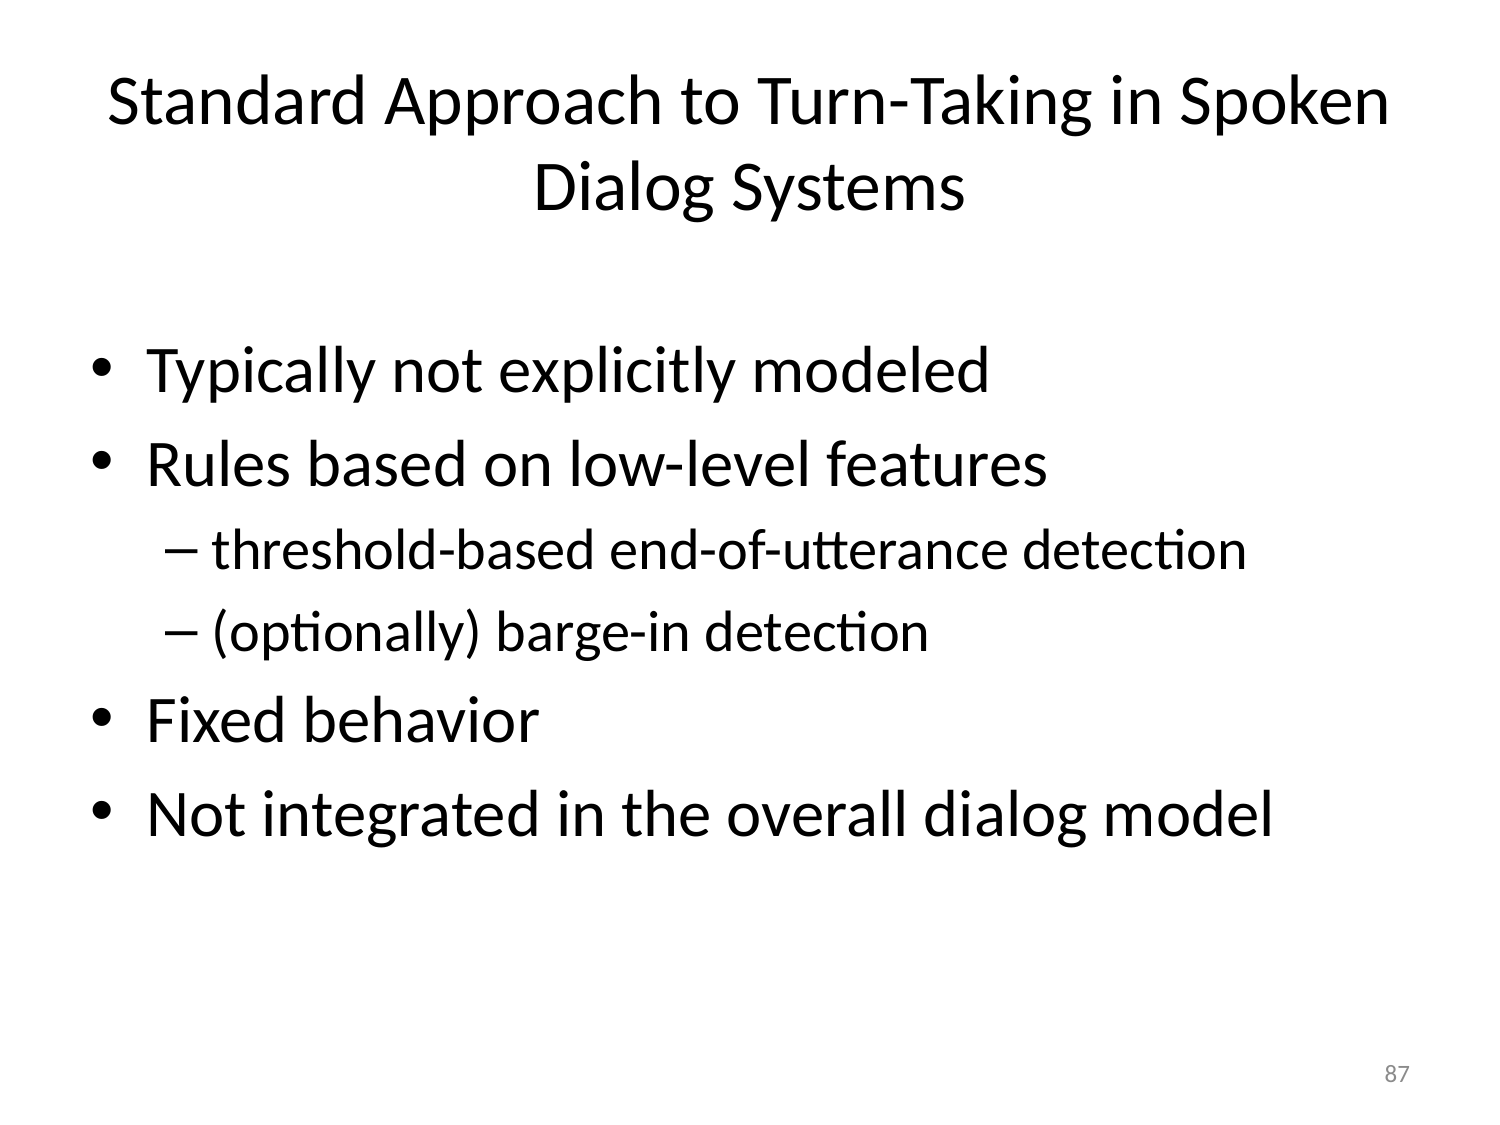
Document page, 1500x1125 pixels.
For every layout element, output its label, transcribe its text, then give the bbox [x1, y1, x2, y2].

title Standard Approach to Turn-Taking in Spoken Dialog Systems [75, 45, 1425, 233]
list Typically not explicitly modeled Rules based on low-level features threshold-based end-of-utterance detection (optionally) barge-in detection Fixed behavior Not integrated in the overall dialog model [75, 318, 1425, 1062]
slide_number 87 [1074, 1042, 1425, 1103]
